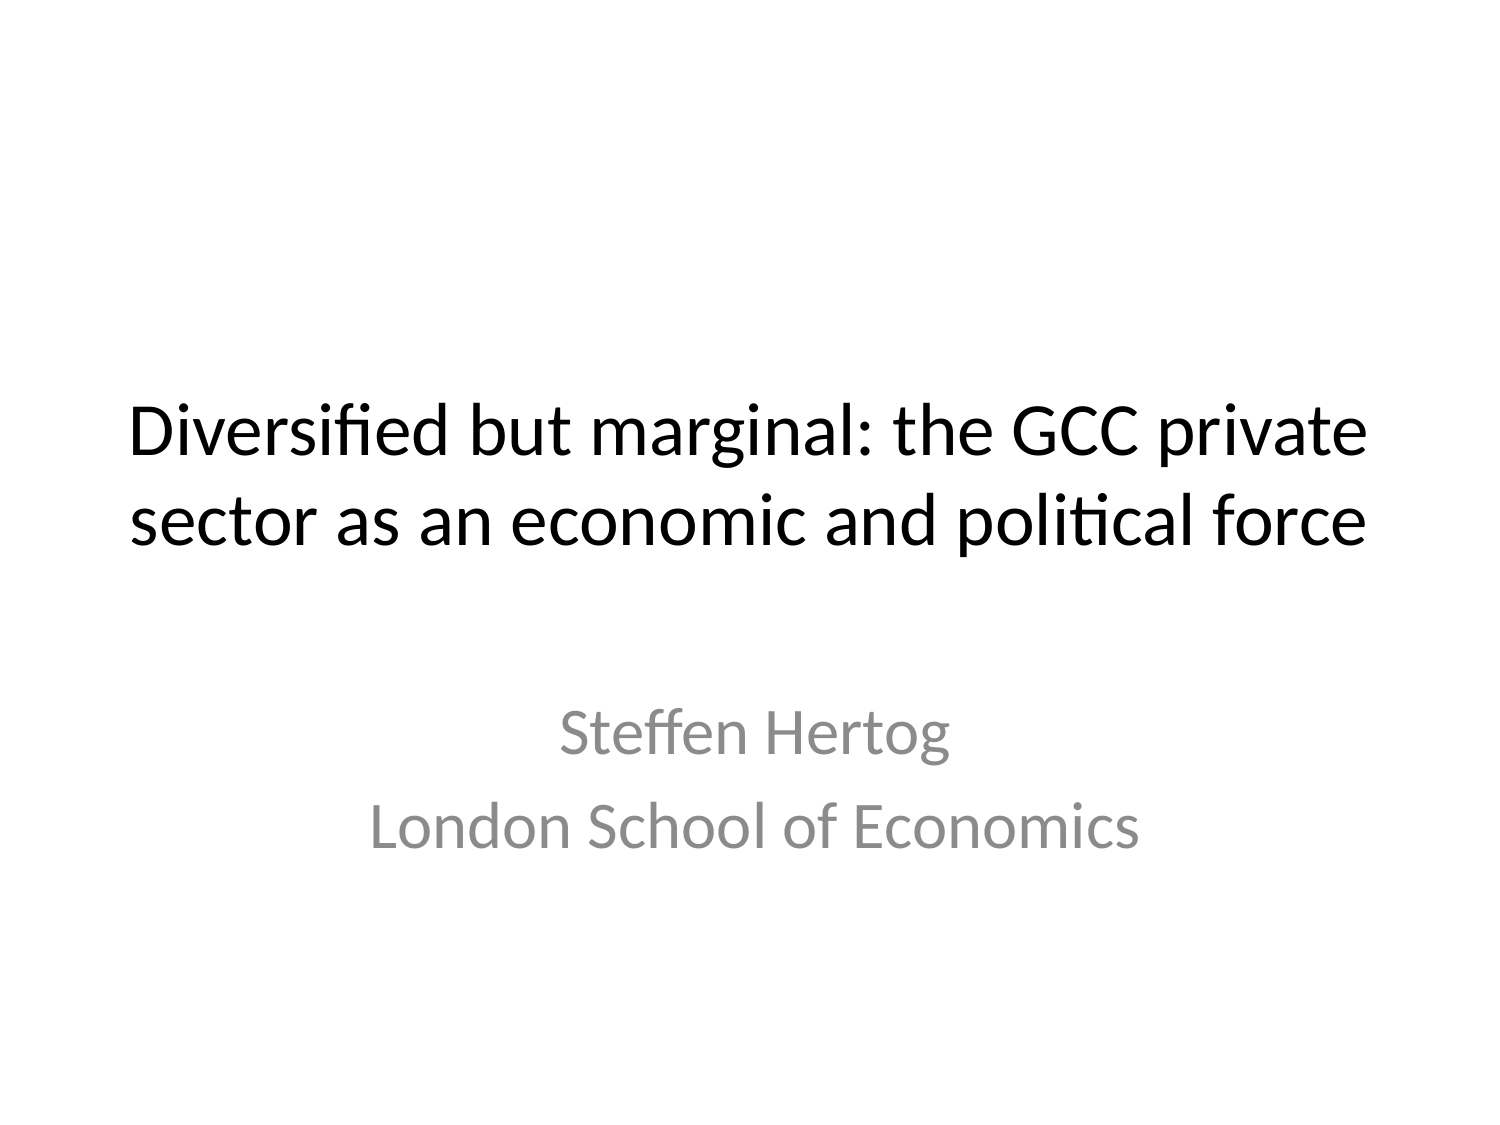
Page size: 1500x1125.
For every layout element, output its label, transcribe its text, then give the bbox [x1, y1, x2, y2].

title Diversified but marginal: the GCC private sector as an economic and political force [112, 349, 1388, 591]
subtitle Steffen Hertog London School of Economics [230, 680, 1281, 969]
